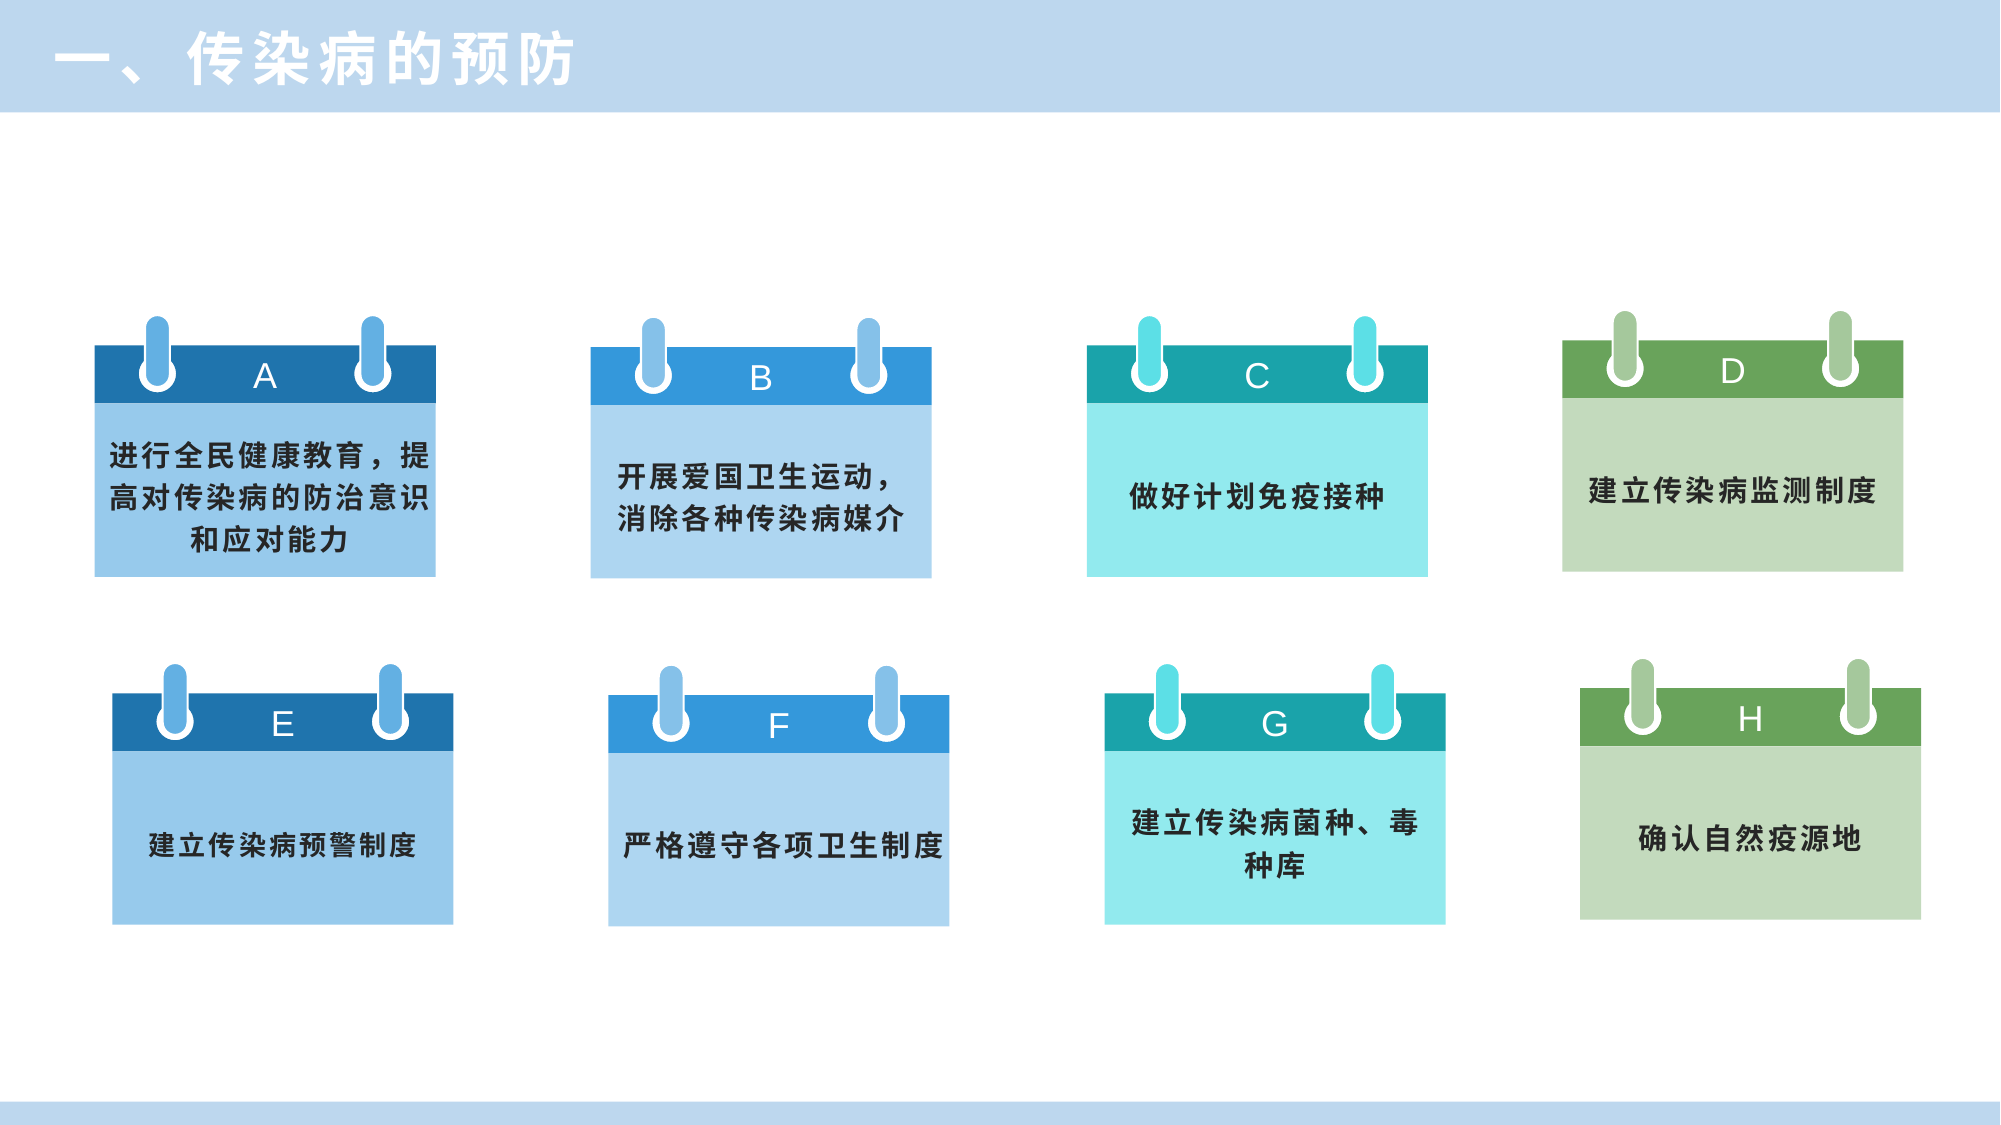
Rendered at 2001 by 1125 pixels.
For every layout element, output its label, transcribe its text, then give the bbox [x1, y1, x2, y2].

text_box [94, 315, 436, 577]
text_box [1104, 662, 1446, 925]
text_box 一、传染病的预防 [41, 16, 589, 98]
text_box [1579, 657, 1922, 920]
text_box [590, 316, 932, 579]
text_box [1086, 315, 1428, 577]
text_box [112, 662, 454, 925]
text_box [608, 664, 950, 927]
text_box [1562, 309, 1904, 572]
